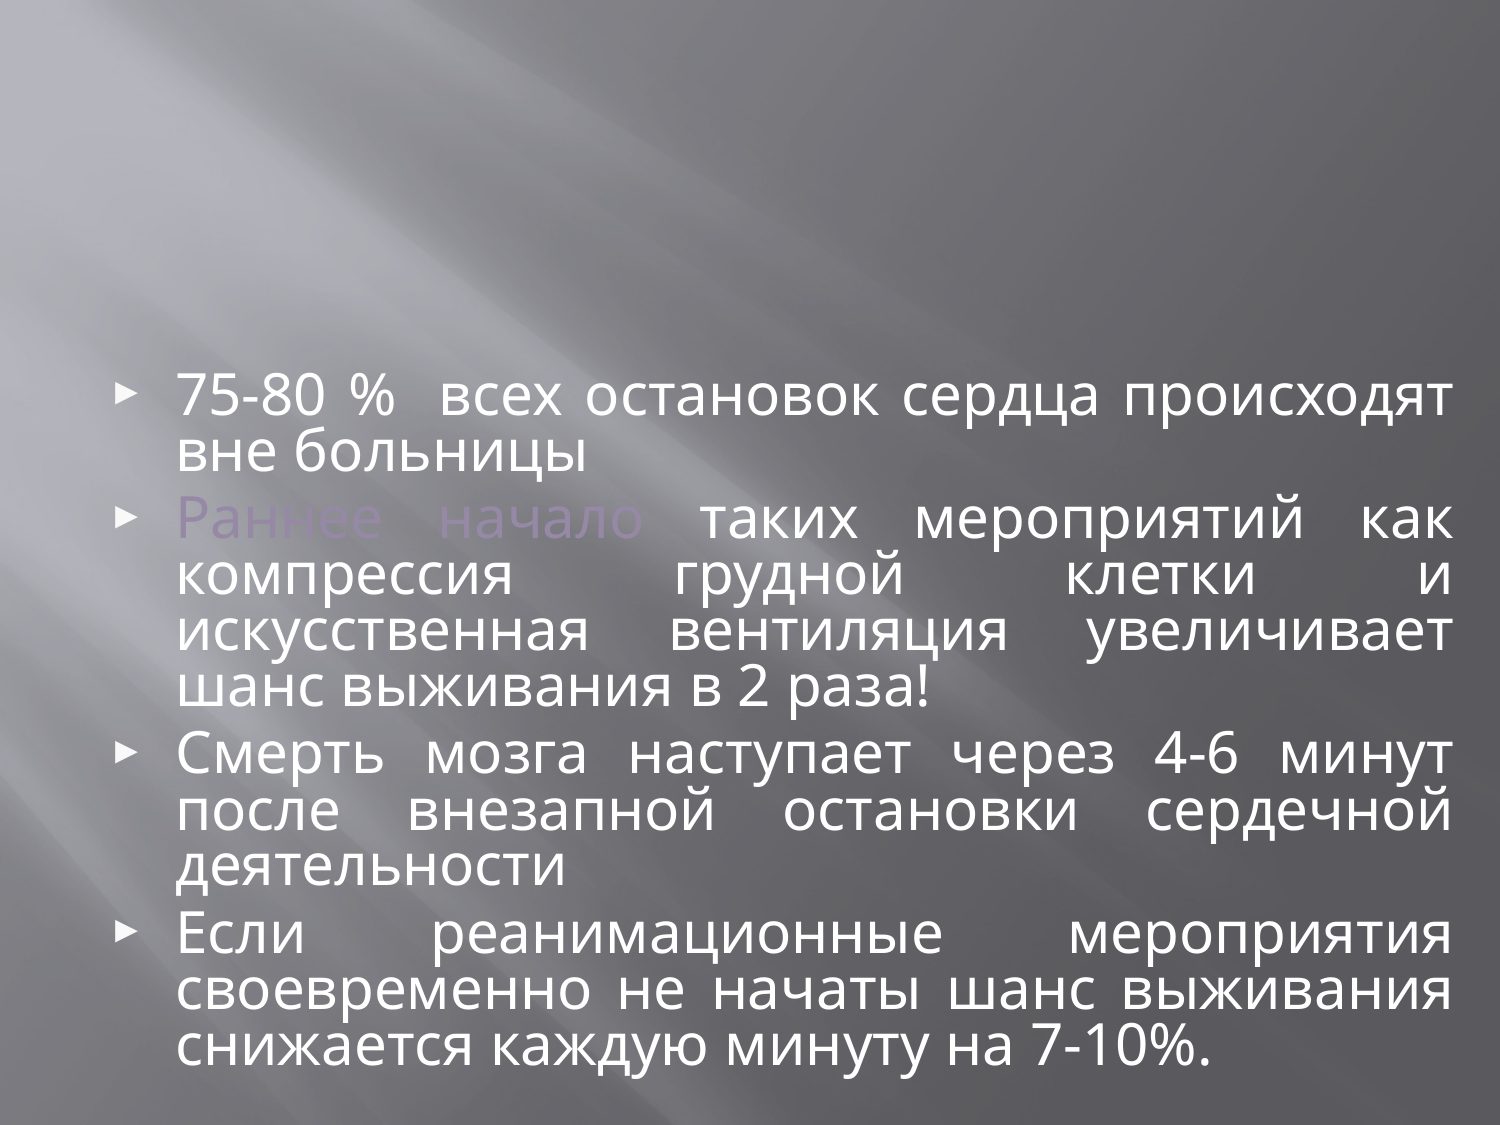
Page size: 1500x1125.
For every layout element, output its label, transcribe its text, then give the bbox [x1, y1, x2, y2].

list 75-80 % всех остановок сердца происходят вне больницы Раннее начало таких мероприятий как компрессия грудной клетки и искусственная вентиляция увеличивает шанс выживания в 2 раза! Смерть мозга наступает через 4-6 минут после внезапной остановки сердечной деятельности Если реанимационные мероприятия своевременно не начаты шанс выживания снижается каждую минуту на 7-10%. [70, 363, 1469, 1102]
